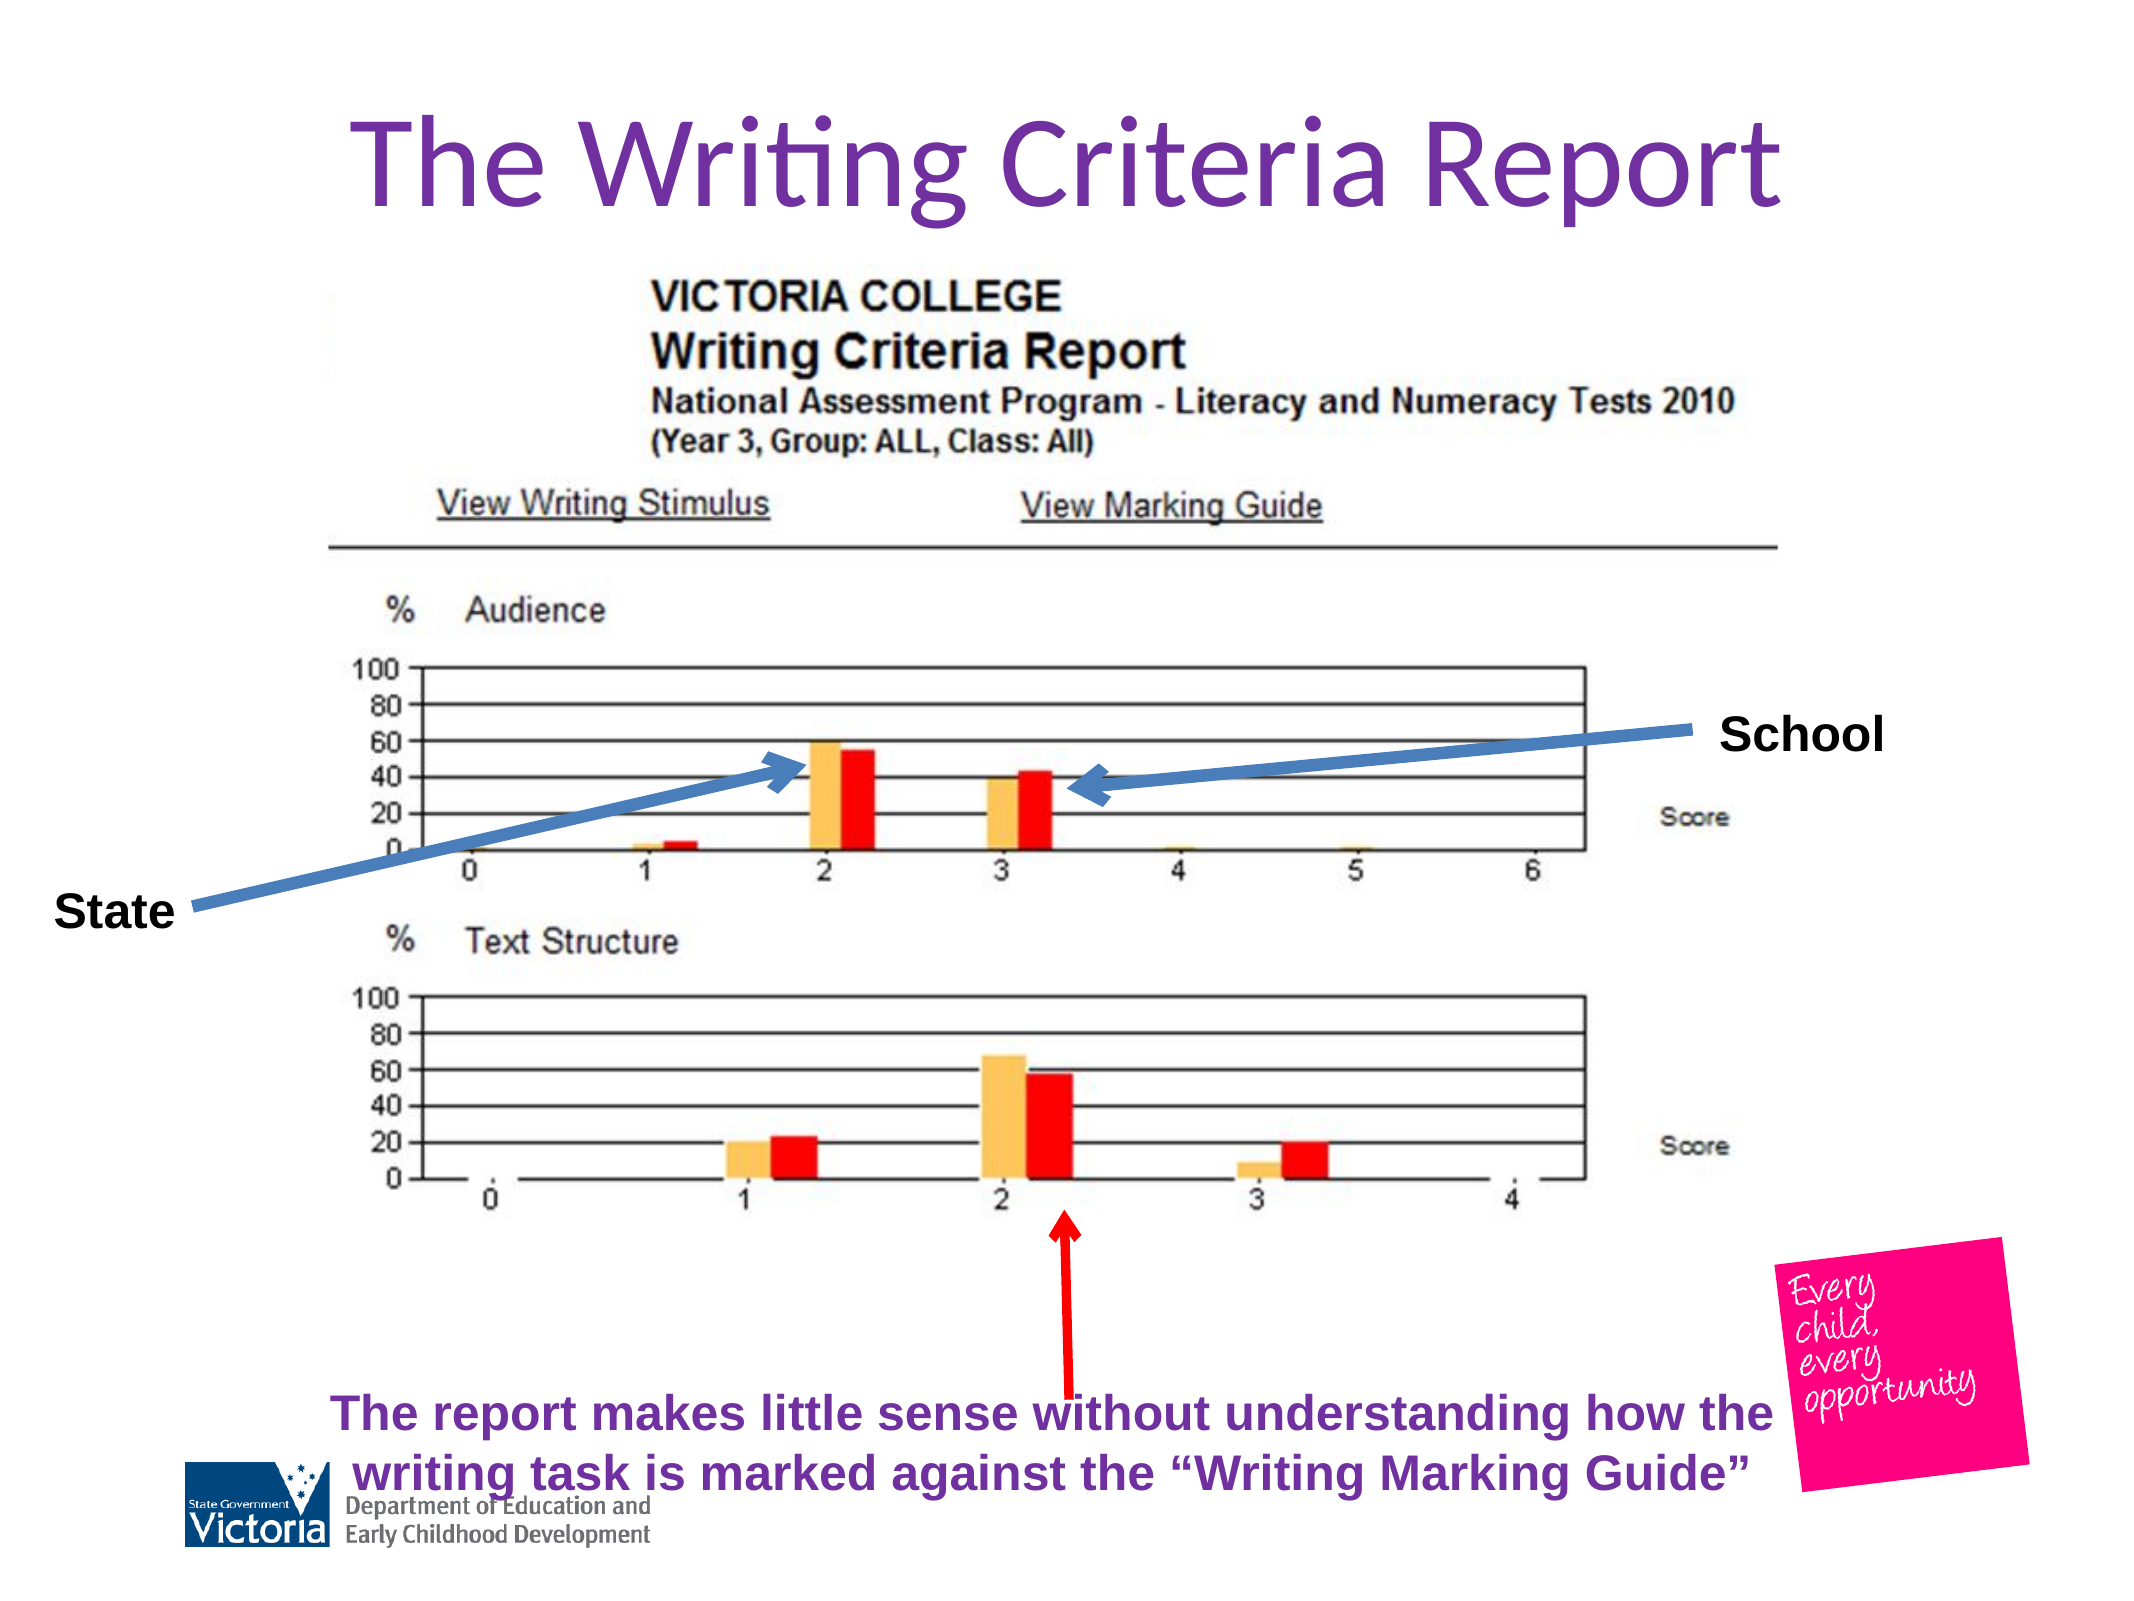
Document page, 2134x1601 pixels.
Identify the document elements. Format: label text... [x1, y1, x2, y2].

title The Writing Criteria Report [0, 36, 2134, 273]
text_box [1066, 729, 1693, 789]
picture [185, 1462, 650, 1548]
text_box School [1784, 693, 2000, 769]
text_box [192, 764, 807, 907]
text_box The report makes little sense without understanding how the writing task is marked against the “Writing Marking Guide” [304, 1369, 1801, 1511]
text_box State [38, 871, 321, 946]
picture [1774, 1236, 2030, 1493]
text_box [971, 1301, 1162, 1308]
picture [327, 264, 1780, 1245]
